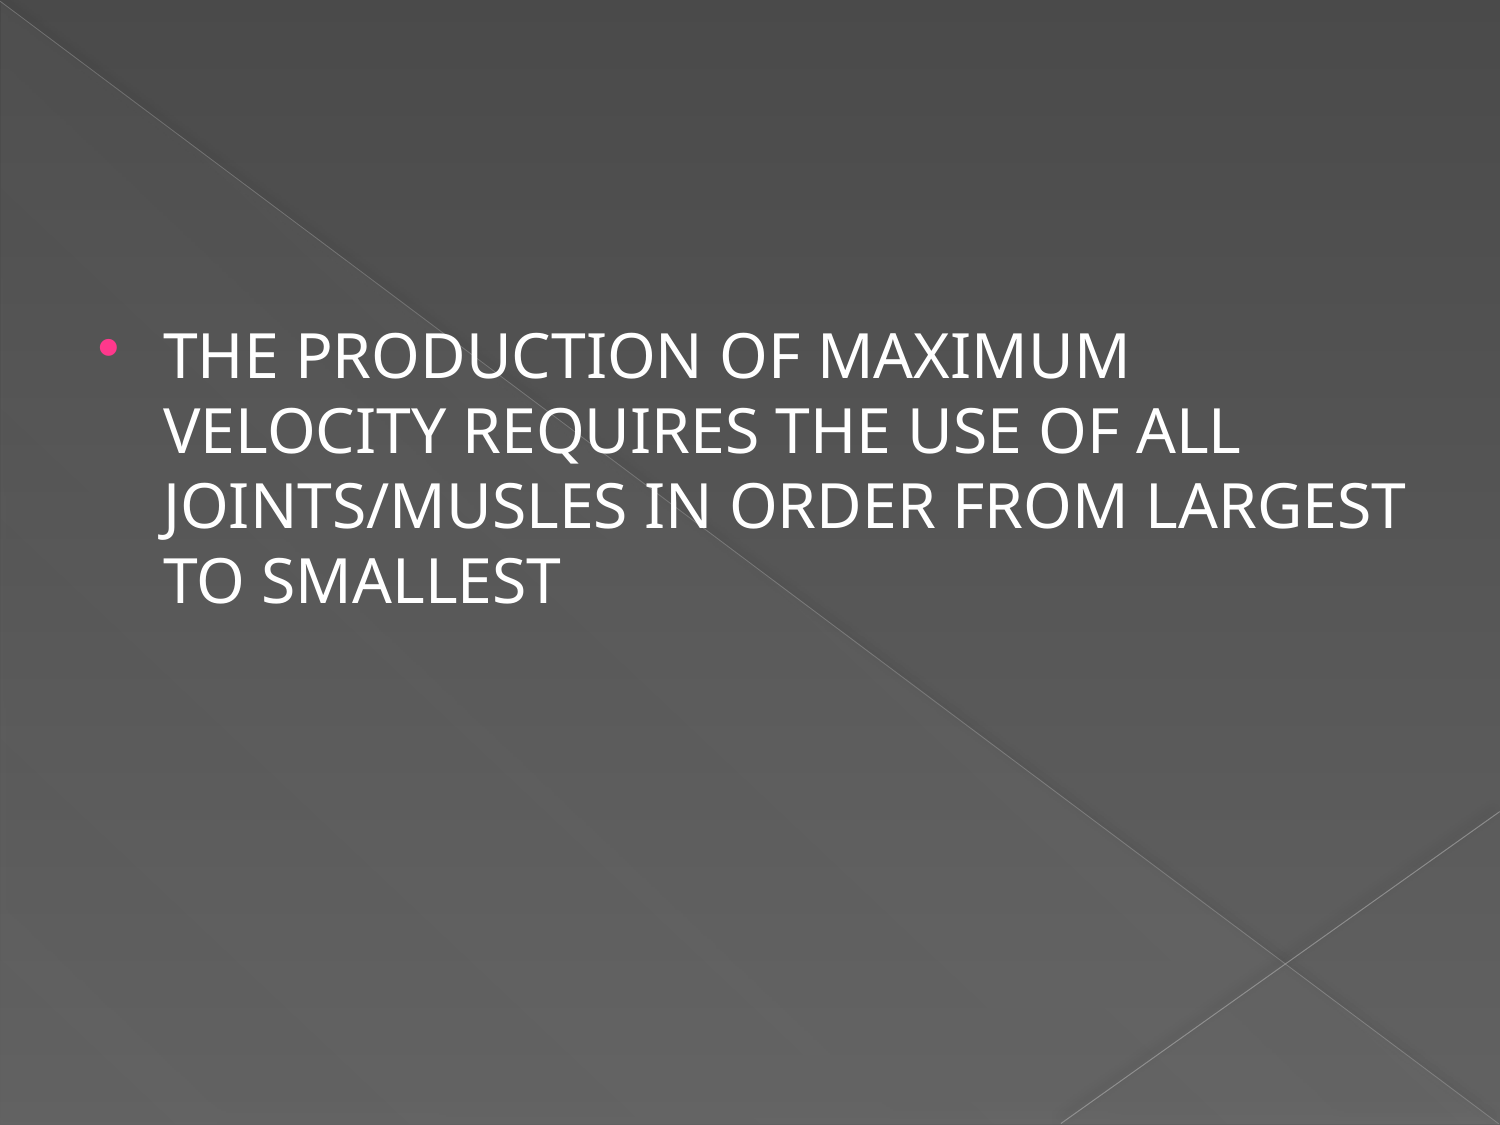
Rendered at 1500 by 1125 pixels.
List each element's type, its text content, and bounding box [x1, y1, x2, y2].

list THE PRODUCTION OF MAXIMUM VELOCITY REQUIRES THE USE OF ALL JOINTS/MUSLES IN ORDER FROM LARGEST TO SMALLEST [75, 308, 1425, 1059]
